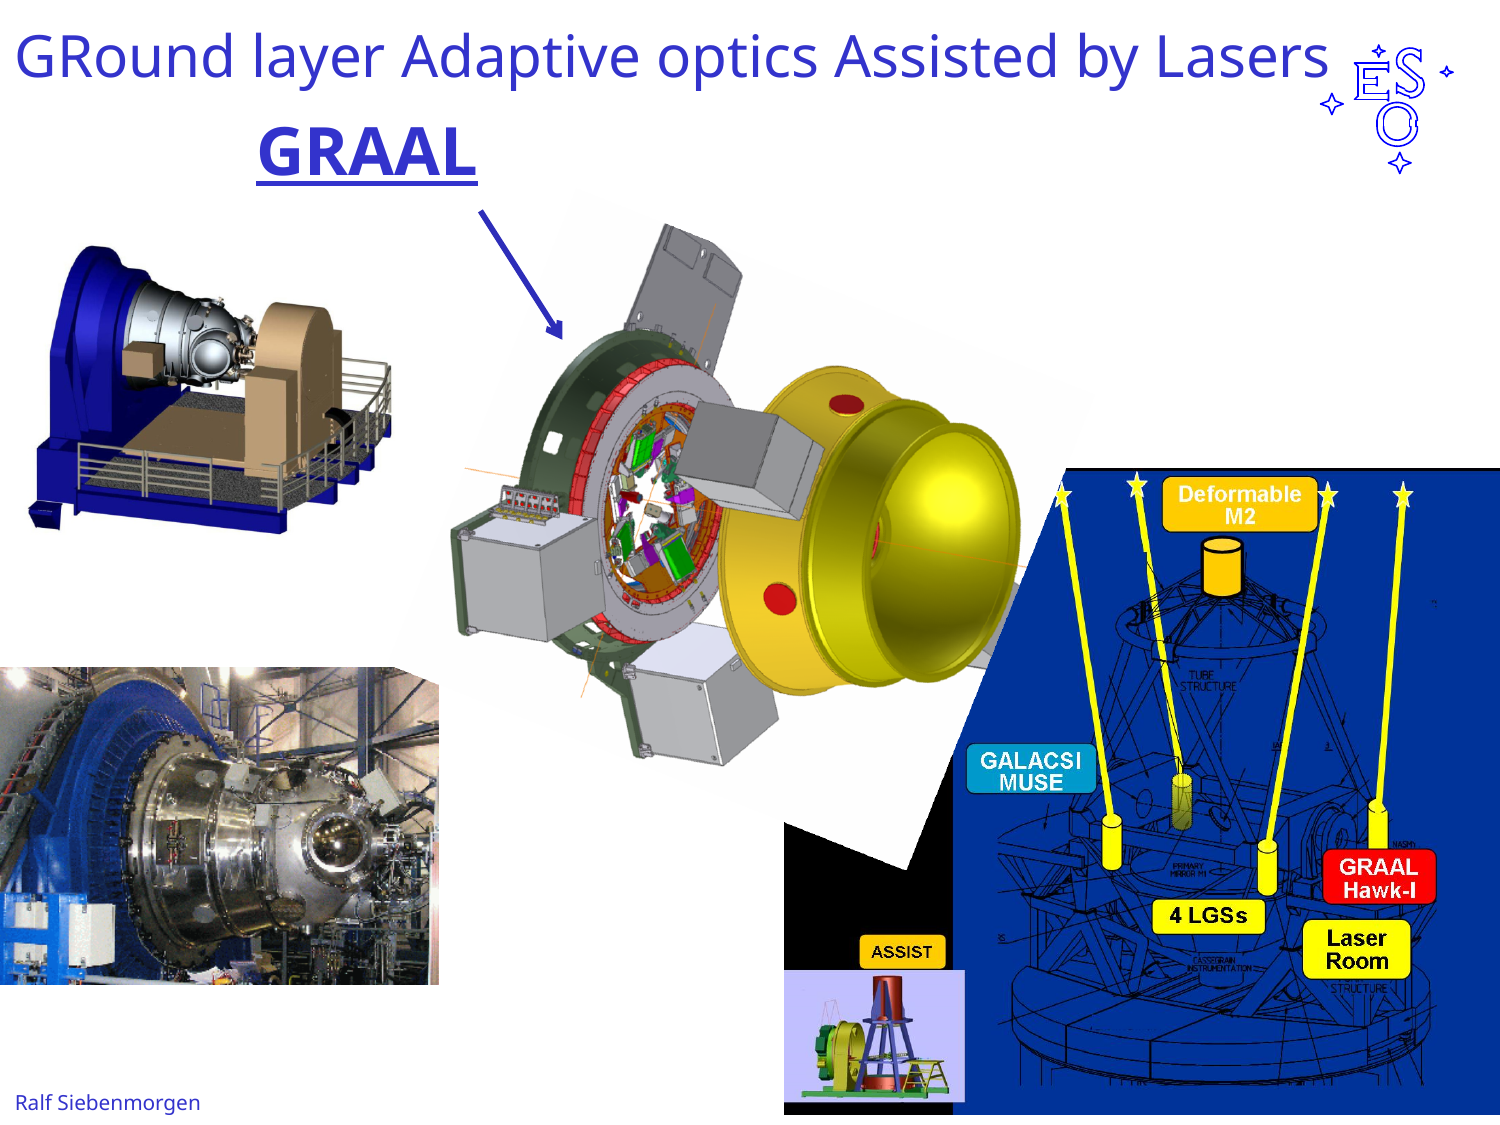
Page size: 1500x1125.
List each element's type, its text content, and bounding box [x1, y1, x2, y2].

text_box GRound layer Adaptive optics Assisted by Lasers GRAAL [0, 11, 1395, 197]
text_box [456, 234, 587, 317]
picture [0, 189, 1500, 1115]
